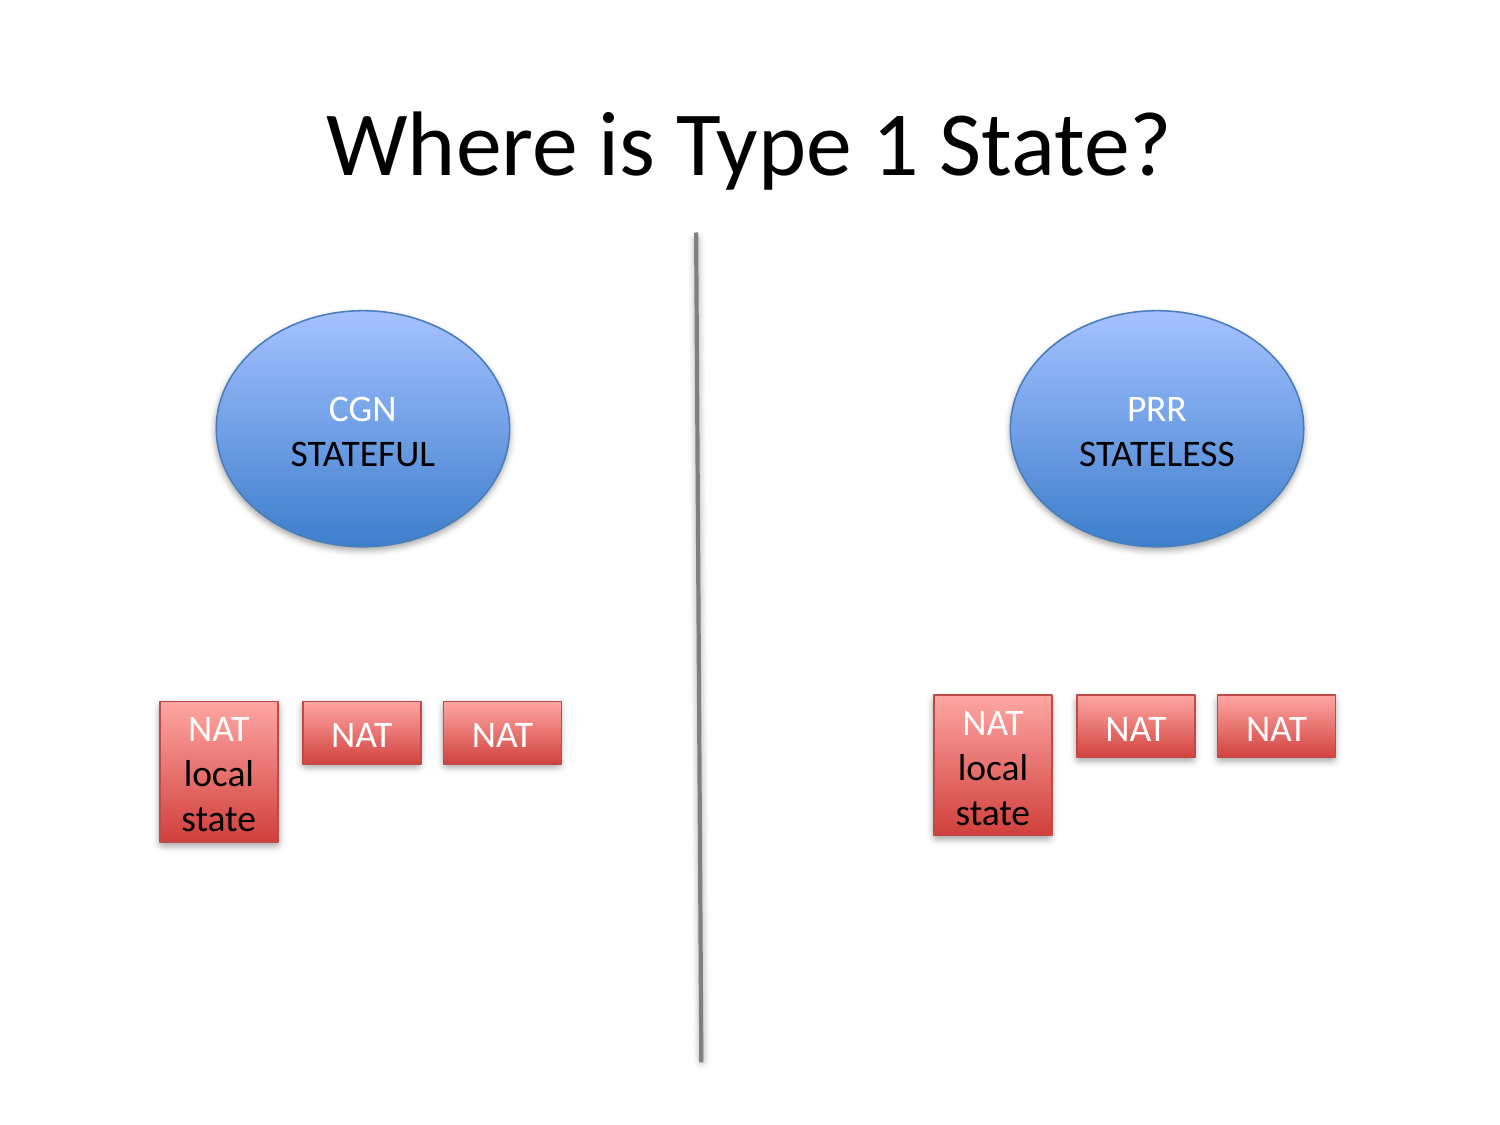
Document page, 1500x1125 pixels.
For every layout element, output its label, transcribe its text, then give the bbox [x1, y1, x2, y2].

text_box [283, 644, 1114, 651]
text_box NAT [1217, 694, 1336, 758]
text_box NAT local state [159, 701, 279, 843]
text_box CGN STATEFUL [215, 309, 511, 548]
text_box NAT local state [933, 694, 1053, 836]
text_box PRR STATELESS [1009, 309, 1305, 548]
text_box NAT [443, 701, 562, 765]
title Where is Type 1 State? [75, 45, 1425, 233]
text_box NAT [1076, 694, 1196, 758]
text_box NAT [302, 701, 422, 765]
